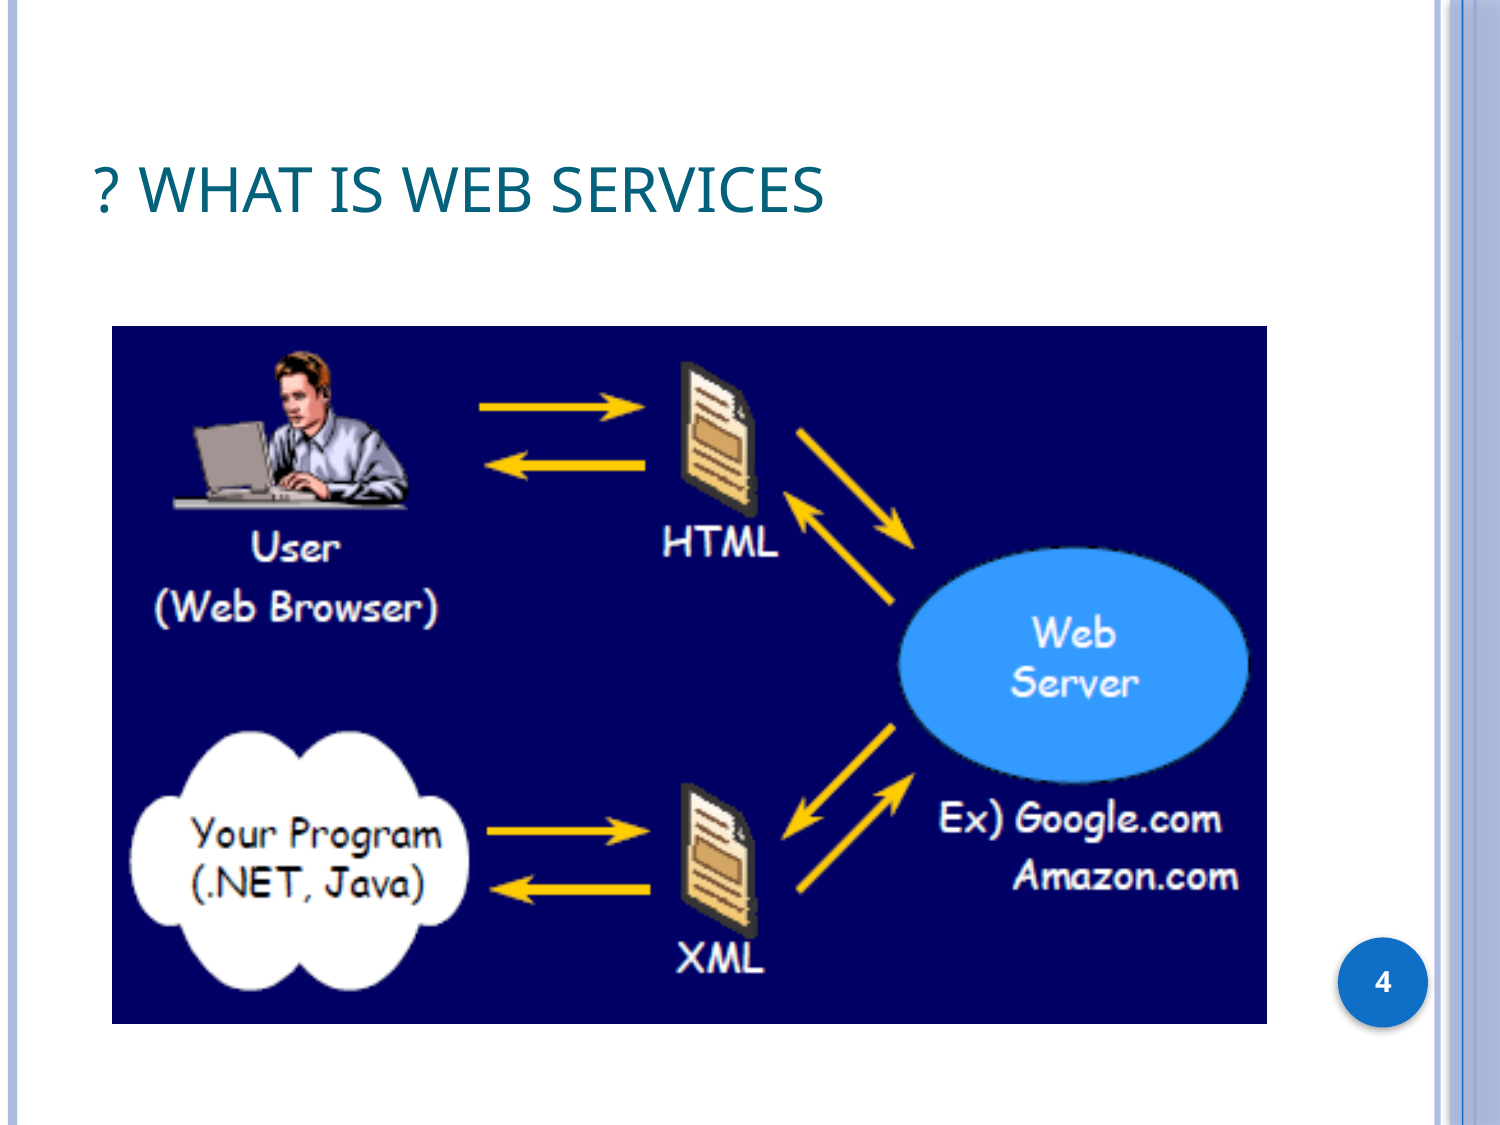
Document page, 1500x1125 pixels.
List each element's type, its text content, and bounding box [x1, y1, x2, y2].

slide_number 4 [1333, 940, 1434, 1027]
picture [111, 325, 1268, 1024]
title What is web services ? [75, 45, 1300, 233]
